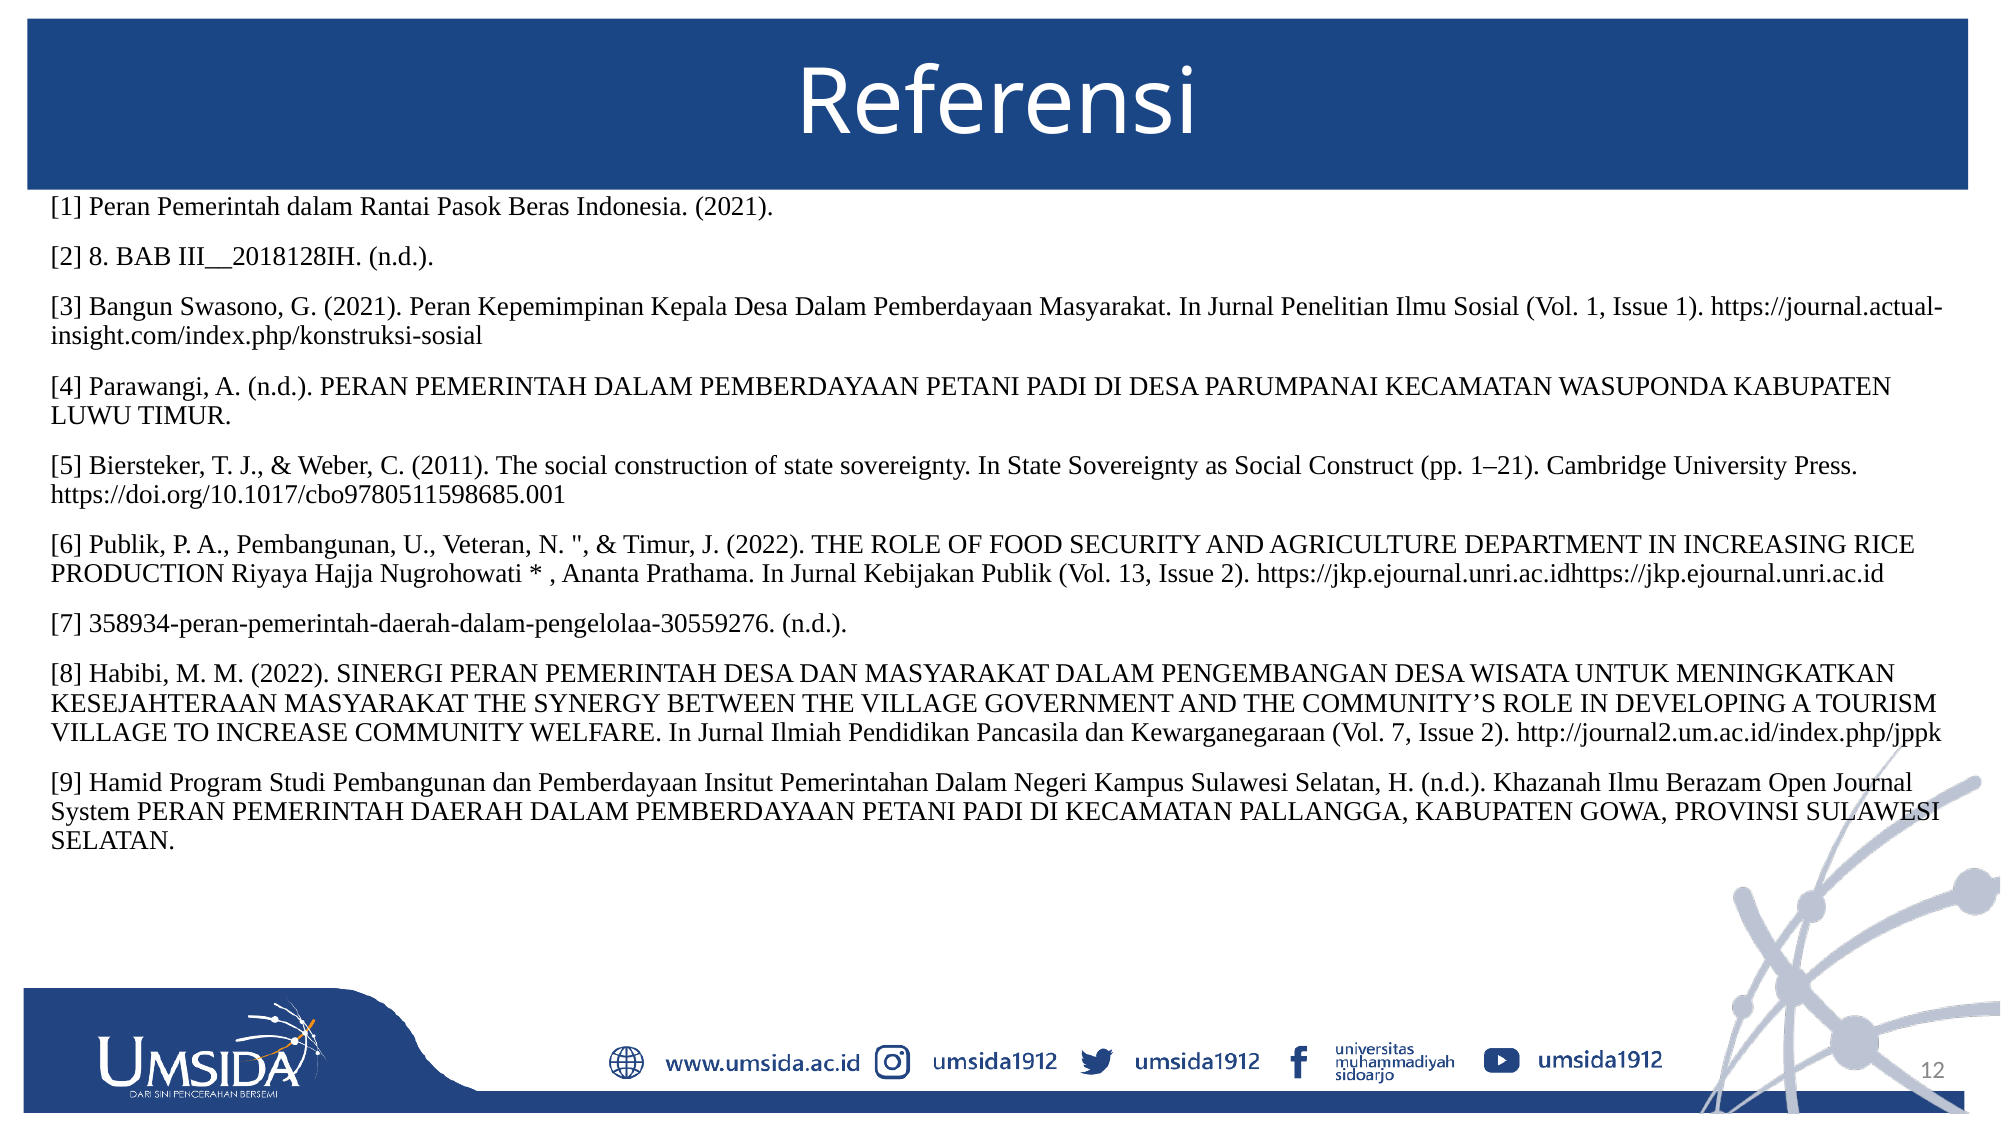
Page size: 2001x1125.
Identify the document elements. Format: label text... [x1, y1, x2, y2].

picture [23, 51, 2001, 1114]
list [1] Peran Pemerintah dalam Rantai Pasok Beras Indonesia. (2021). [2] 8. BAB III__2018128IH. (n.d.). [3] Bangun Swasono, G. (2021). Peran Kepemimpinan Kepala Desa Dalam Pemberdayaan Masyarakat. In Jurnal Penelitian Ilmu Sosial (Vol. 1, Issue 1). https://journal.actual-insight.com/index.php/konstruksi-sosial [4] Parawangi, A. (n.d.). PERAN PEMERINTAH DALAM PEMBERDAYAAN PETANI PADI DI DESA PARUMPANAI KECAMATAN WASUPONDA KABUPATEN LUWU TIMUR. [5] Biersteker, T. J., & Weber, C. (2011). The social construction of state sovereignty. In State Sovereignty as Social Construct (pp. 1–21). Cambridge University Press. https://doi.org/10.1017/cbo9780511598685.001 [6] Publik, P. A., Pembangunan, U., Veteran, N. ", & Timur, J. (2022). THE ROLE OF FOOD SECURITY AND AGRICULTURE DEPARTMENT IN INCREASING RICE PRODUCTION Riyaya Hajja Nugrohowati * , Ananta Prathama. In Jurnal Kebijakan Publik (Vol. 13, Issue 2). https://jkp.ejournal.unri.ac.idhttps://jkp.ejournal.unri.ac.id [7] 358934-peran-pemerintah-daerah-dalam-pengelolaa-30559276. (n.d.). [8] Habibi, M. M. (2022). SINERGI PERAN PEMERINTAH DESA DAN MASYARAKAT DALAM PENGEMBANGAN DESA WISATA UNTUK MENINGKATKAN KESEJAHTERAAN MASYARAKAT THE SYNERGY BETWEEN THE VILLAGE GOVERNMENT AND THE COMMUNITY’S ROLE IN DEVELOPING A TOURISM VILLAGE TO INCREASE COMMUNITY WELFARE. In Jurnal Ilmiah Pendidikan Pancasila dan Kewarganegaraan (Vol. 7, Issue 2). http://journal2.um.ac.id/index.php/jppk [9] Hamid Program Studi Pembangunan dan Pemberdayaan Insitut Pemerintahan Dalam Negeri Kampus Sulawesi Selatan, H. (n.d.). Khazanah Ilmu Berazam Open Journal System PERAN PEMERINTAH DAERAH DALAM PEMBERDAYAAN PETANI PADI DI KECAMATAN PALLANGGA, KABUPATEN GOWA, PROVINSI SULAWESI SELATAN. [27, 184, 1969, 1020]
title Referensi [27, 18, 1969, 184]
